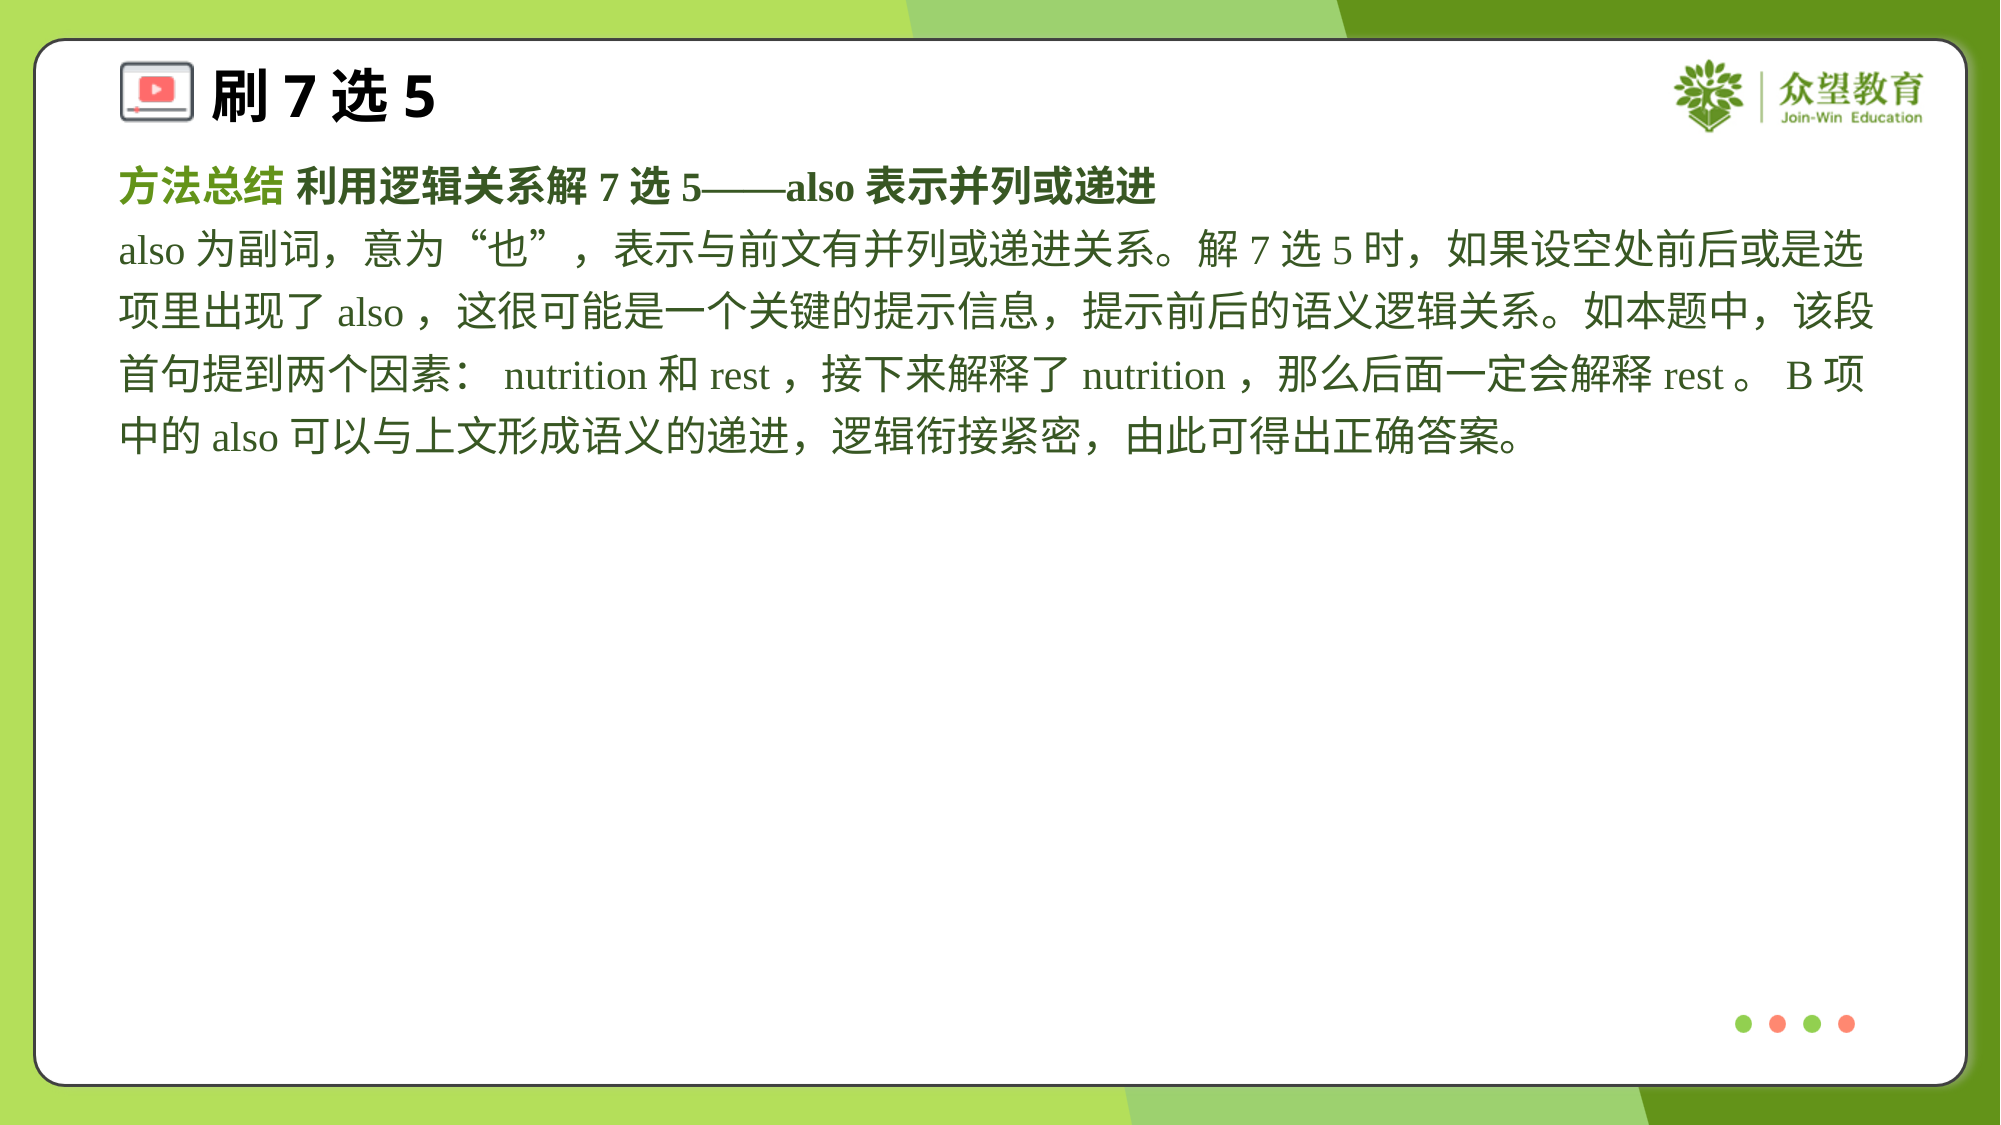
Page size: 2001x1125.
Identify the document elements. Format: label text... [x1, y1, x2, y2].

picture [0, 0, 2000, 1125]
text_box 方法总结 利用逻辑关系解7选5——also表示并列或递进 also为副词，意为“也”，表示与前文有并列或递进关系。解7选5时，如果设空处前后或是选项里出现了also，这很可能是一个关键的提示信息，提示前后的语义逻辑关系。如本题中，该段首句提到两个因素：nutrition和rest，接下来解释了nutrition，那么后面一定会解释rest。B项中的also可以与上文形成语义的递进，逻辑衔接紧密，由此可得出正确答案。 [118, 147, 1883, 456]
